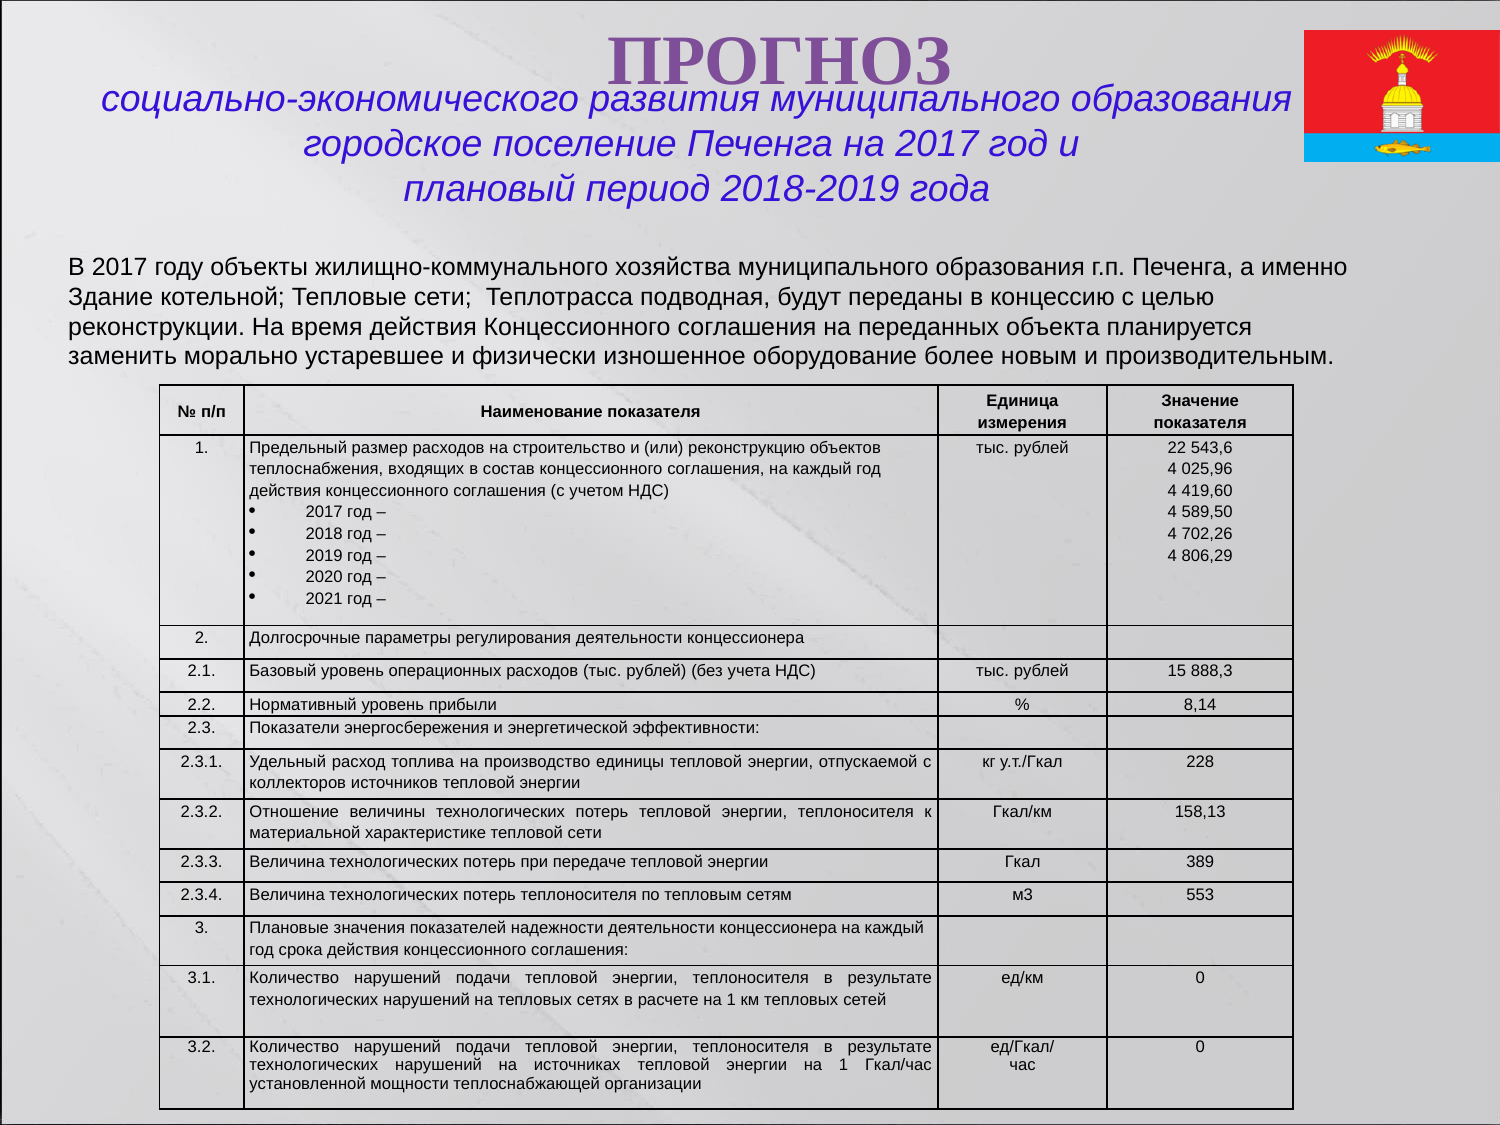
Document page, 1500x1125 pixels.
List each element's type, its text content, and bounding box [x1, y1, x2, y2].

table_header Наименование показателя [245, 386, 937, 434]
table_cell 2.3.3. [160, 850, 243, 881]
table_cell 2.3.2. [160, 800, 243, 848]
table_cell Базовый уровень операционных расходов (тыс. рублей) (без учета НДС) [245, 660, 937, 691]
table_cell [939, 626, 1106, 658]
table_cell [1108, 917, 1292, 965]
table_cell 228 [1108, 750, 1292, 798]
table_cell Количество нарушений подачи тепловой энергии, теплоносителя в результате технологических нарушений на источниках тепловой энергии на 1 Гкал/час установленной мощности теплоснабжающей организации [245, 1038, 937, 1108]
table_cell Плановые значения показателей надежности деятельности концессионера на каждый год срока действия концессионного соглашения: [245, 917, 937, 965]
table_cell Величина технологических потерь теплоносителя по тепловым сетям [245, 883, 937, 915]
table_cell 158,13 [1108, 800, 1292, 848]
table_cell 553 [1108, 883, 1292, 915]
title ПРОГНОЗ [301, 31, 1259, 66]
table_cell [939, 917, 1106, 965]
table_cell Показатели энергосбережения и энергетической эффективности: [245, 717, 937, 748]
table_cell Удельный расход топлива на производство единицы тепловой энергии, отпускаемой с коллекторов источников тепловой энергии [245, 750, 937, 798]
table_cell 3.1. [160, 966, 243, 1036]
text_box социально-экономического развития муниципального образования городское поселение Печенга на 2017 год и плановый период 2018-2019 года [29, 66, 1365, 217]
table_cell Предельный размер расходов на строительство и (или) реконструкцию объектов теплоснабжения, входящих в состав концессионного соглашения, на каждый год действия концессионного соглашения (с учетом НДС) 2017 год – 2018 год – 2019 год – 2020 год – 2021 год – [245, 436, 937, 625]
table_cell 1. [160, 436, 243, 625]
picture [0, 0, 1500, 1125]
table_cell Количество нарушений подачи тепловой энергии, теплоносителя в результате технологических нарушений на тепловых сетях в расчете на 1 км тепловых сетей [245, 966, 937, 1036]
table_cell Гкал/км [939, 800, 1106, 848]
table_cell 2.3. [160, 717, 243, 748]
table_cell ед/км [939, 966, 1106, 1036]
table_cell кг у.т./Гкал [939, 750, 1106, 798]
table_cell Величина технологических потерь при передаче тепловой энергии [245, 850, 937, 881]
table_cell м3 [939, 883, 1106, 915]
table_header Значение показателя [1108, 386, 1292, 434]
table_cell 389 [1108, 850, 1292, 881]
table_cell ед/Гкал/ час [939, 1038, 1106, 1108]
table_cell 22 543,6 4 025,96 4 419,60 4 589,50 4 702,26 4 806,29 [1108, 436, 1292, 625]
picture [1376, 141, 1430, 155]
table_cell 2.2. [160, 693, 243, 715]
table_cell 15 888,3 [1108, 660, 1292, 691]
table_cell тыс. рублей [939, 660, 1106, 691]
table_cell 0 [1108, 966, 1292, 1036]
table_cell [1108, 626, 1292, 658]
table_cell [1108, 717, 1292, 748]
table_cell 2. [160, 626, 243, 658]
table_header № п/п [160, 386, 243, 434]
table_cell 3. [160, 917, 243, 965]
table_cell 2.3.1. [160, 750, 243, 798]
table_cell Гкал [939, 850, 1106, 881]
table_cell тыс. рублей [939, 436, 1106, 625]
table_cell Отношение величины технологических потерь тепловой энергии, теплоносителя к материальной характеристике тепловой сети [245, 800, 937, 848]
table_cell % [939, 693, 1106, 715]
table_cell [939, 717, 1106, 748]
text_box В 2017 году объекты жилищно-коммунального хозяйства муниципального образования г.п. Печенга, а именно Здание котельной; Тепловые сети; Теплотрасса подводная, будут переданы в концессию с целью реконструкции. На время действия Концессионного соглашения на переданных объекта планируется заменить морально устаревшее и физически изношенное оборудование более новым и производительным. [53, 242, 1376, 378]
table_cell Нормативный уровень прибыли [245, 693, 937, 715]
table_cell 3.2. [160, 1038, 243, 1108]
table_cell Долгосрочные параметры регулирования деятельности концессионера [245, 626, 937, 658]
table_cell 0 [1108, 1038, 1292, 1108]
table_cell 2.3.4. [160, 883, 243, 915]
table_header Единица измерения [939, 386, 1106, 434]
table_cell 8,14 [1108, 693, 1292, 715]
table_cell 2.1. [160, 660, 243, 691]
